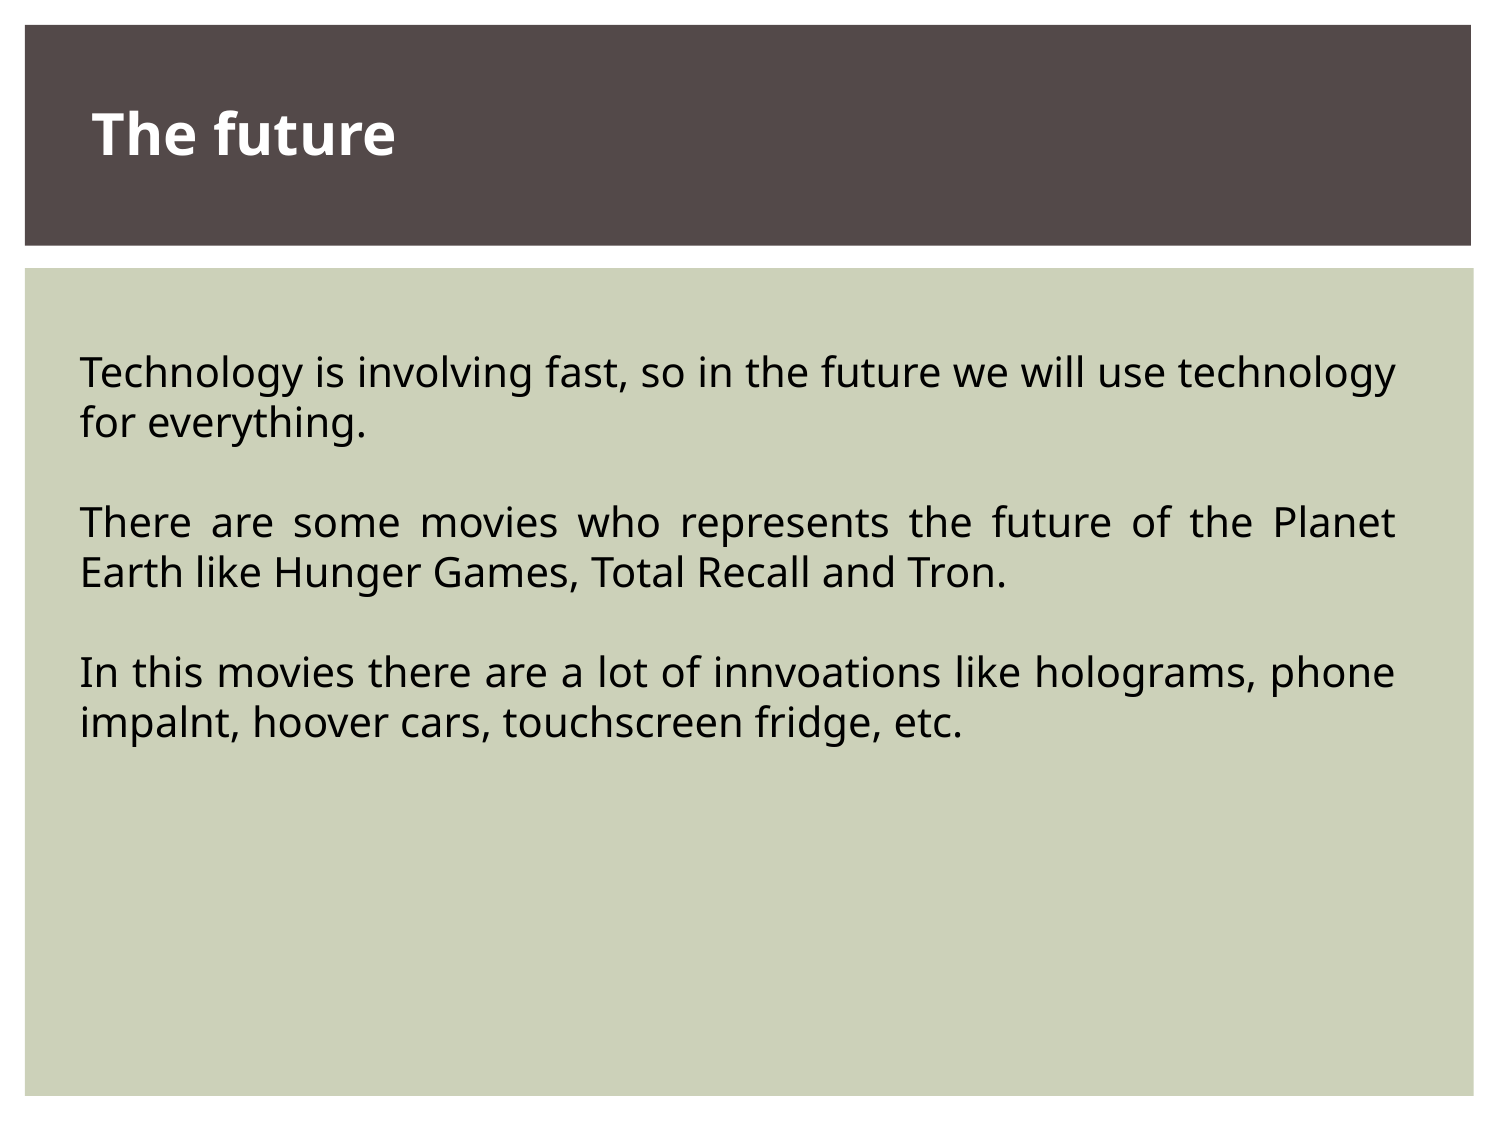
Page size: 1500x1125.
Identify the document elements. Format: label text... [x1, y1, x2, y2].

text_box The future [76, 90, 963, 175]
text_box Technology is involving fast, so in the future we will use technology for everything. There are some movies who represents the future of the Planet Earth like Hunger Games, Total Recall and Tron. In this movies there are a lot of innvoations like holograms, phone impalnt, hoover cars, touchscreen fridge, etc. [64, 338, 1412, 753]
